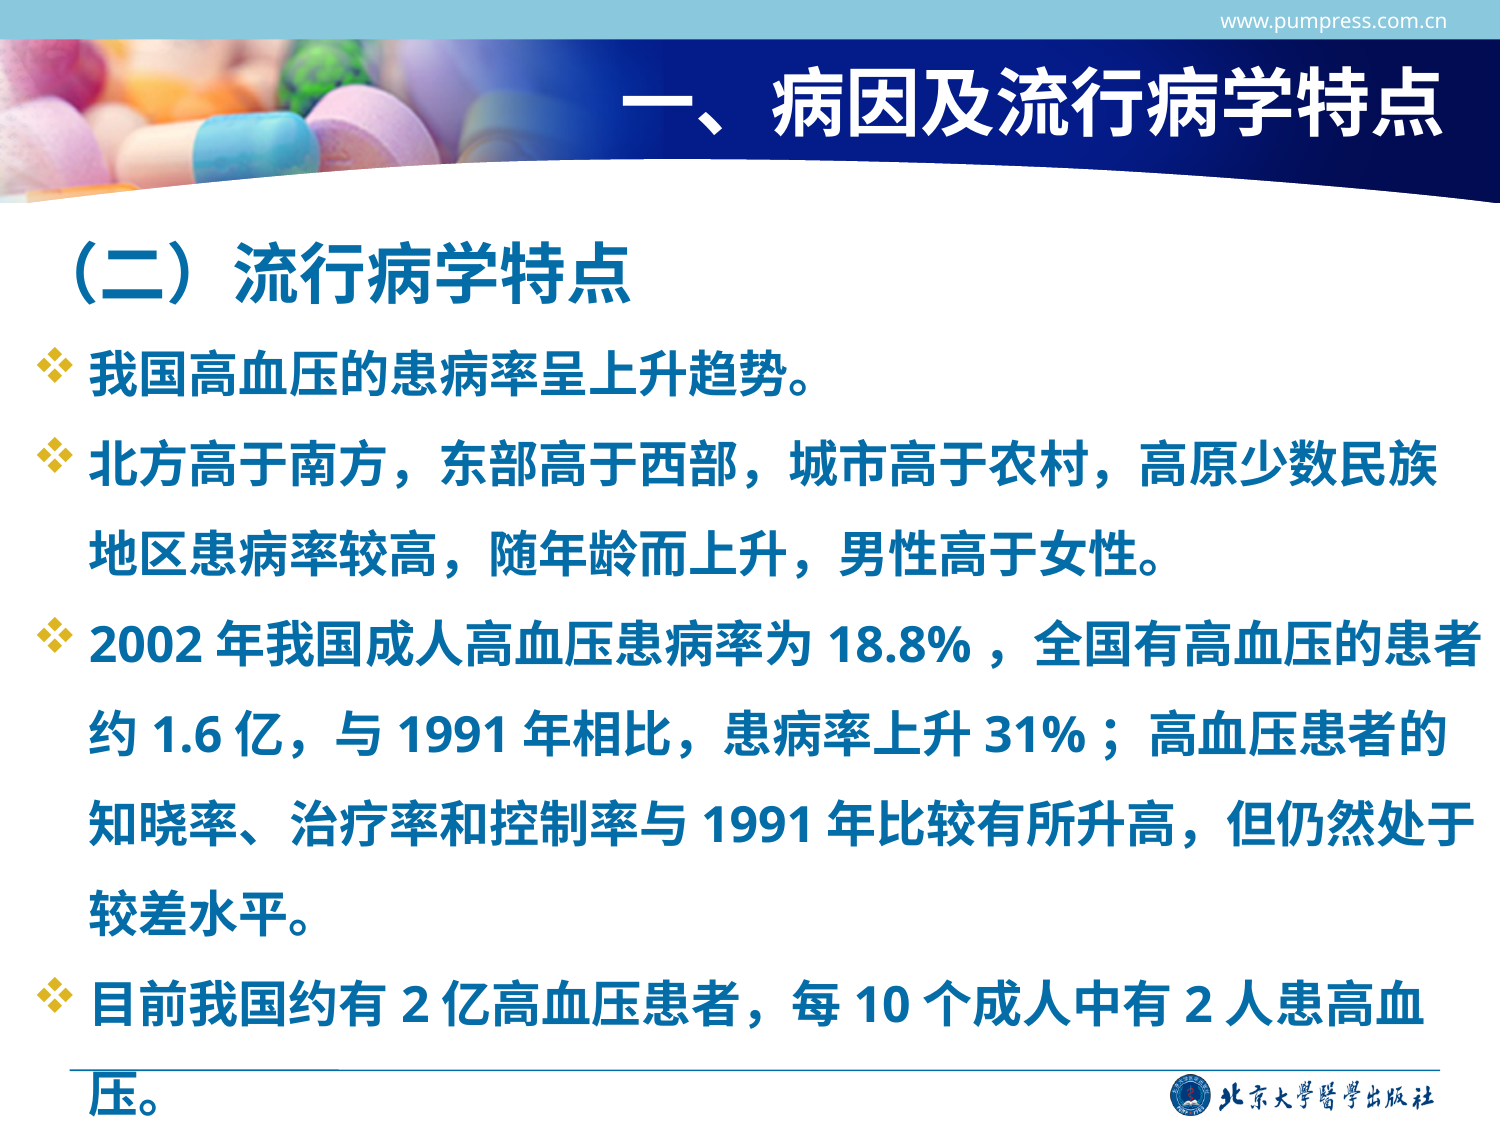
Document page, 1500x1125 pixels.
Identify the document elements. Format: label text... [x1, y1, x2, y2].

slide_number www.pumpress.com.cn [1024, 0, 1463, 38]
picture [1170, 1074, 1436, 1118]
title 一、病因及流行病学特点 [135, 54, 1461, 148]
picture [0, 40, 1500, 203]
list （二）流行病学特点 我国高血压的患病率呈上升趋势。 北方高于南方，东部高于西部，城市高于农村，高原少数民族地区患病率较高，随年龄而上升，男性高于女性。 2002年我国成人高血压患病率为18.8%，全国有高血压的患者约1.6亿，与1991年相比，患病率上升31%；高血压患者的知晓率、治疗率和控制率与1991年比较有所升高，但仍然处于较差水平。 目前我国约有2亿高血压患者，每10个成人中有2人患高血压。 [17, 184, 1500, 1071]
